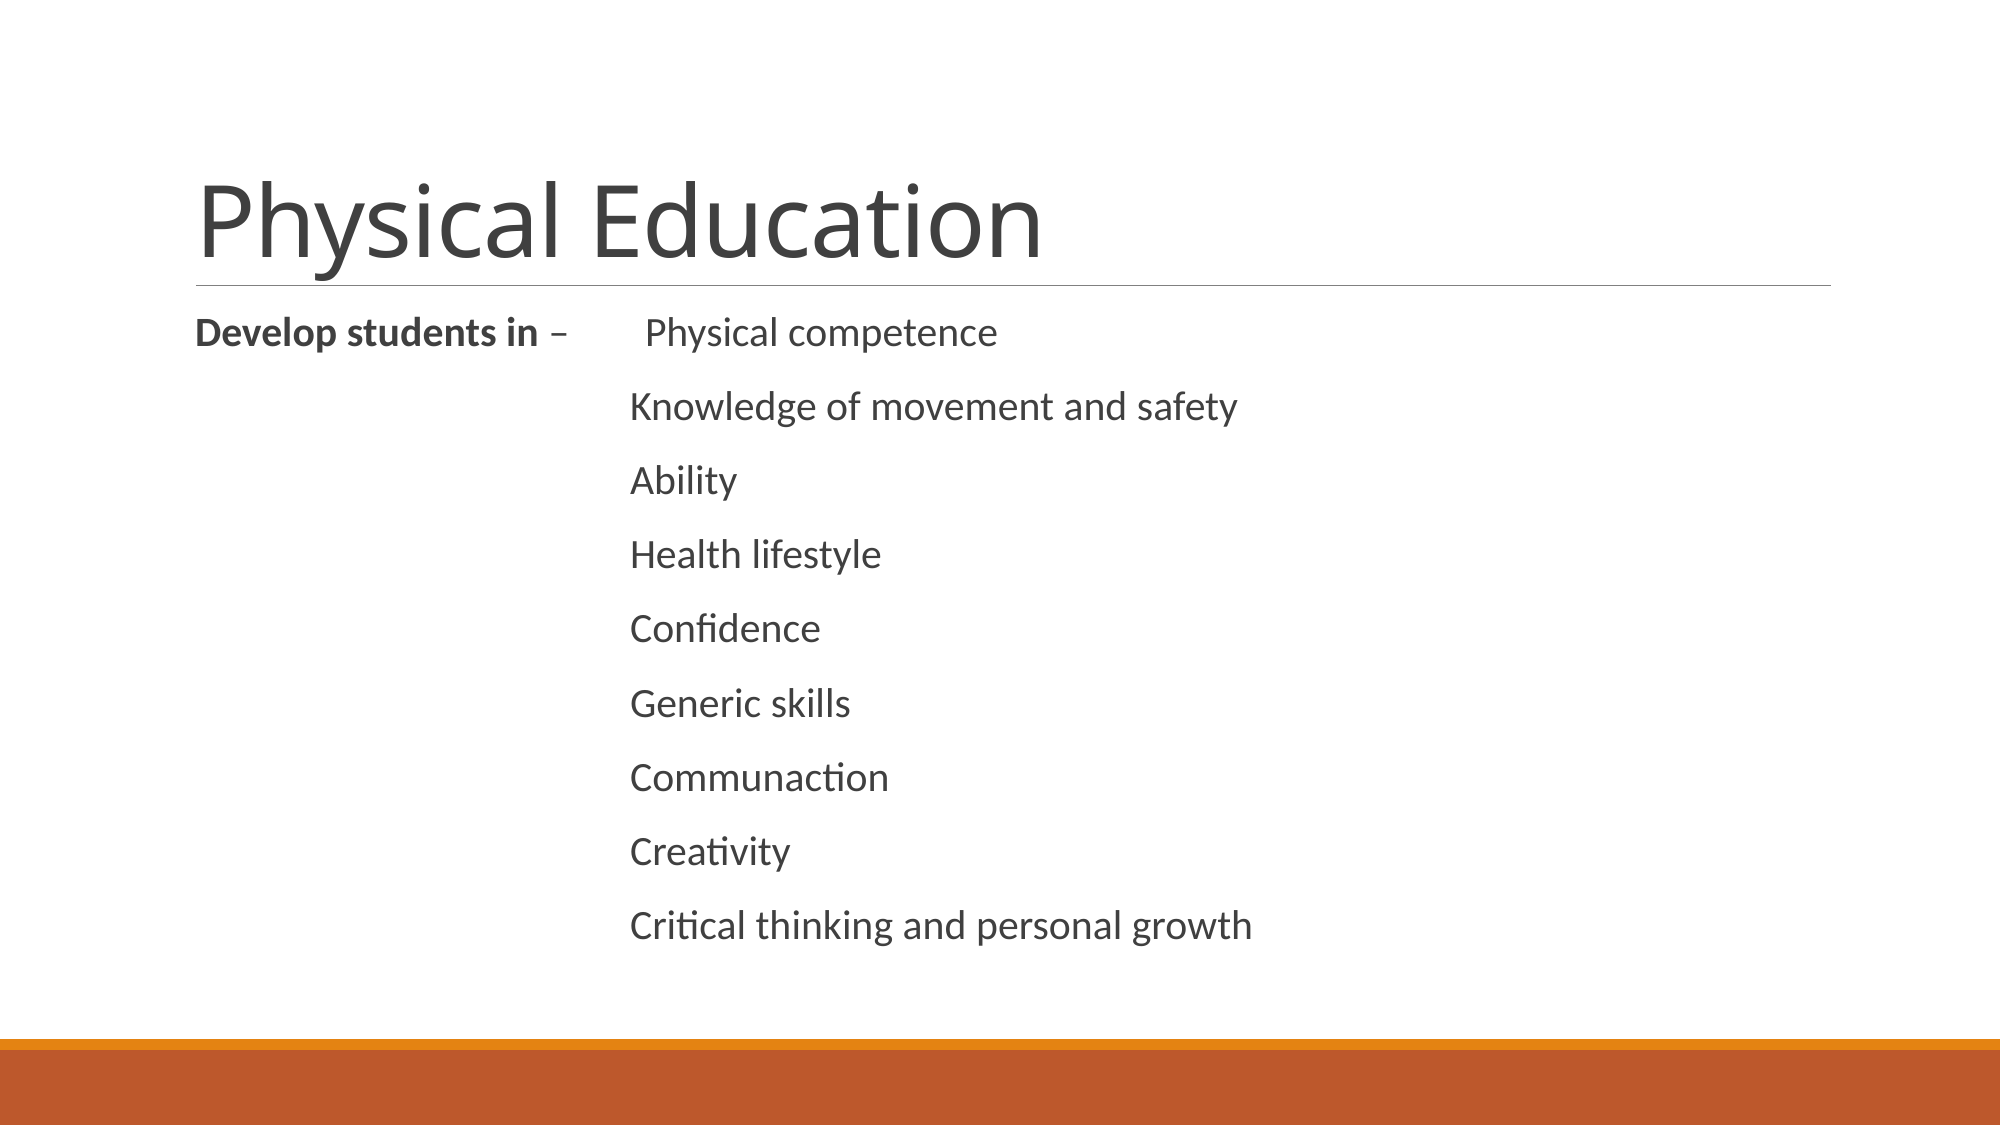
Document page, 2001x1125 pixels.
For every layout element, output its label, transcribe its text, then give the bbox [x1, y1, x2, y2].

list Develop students in – Physical competence Knowledge of movement and safety Ability Health lifestyle Confidence Generic skills Communaction Creativity Critical thinking and personal growth [180, 302, 1830, 963]
title Physical Education [180, 47, 1830, 285]
